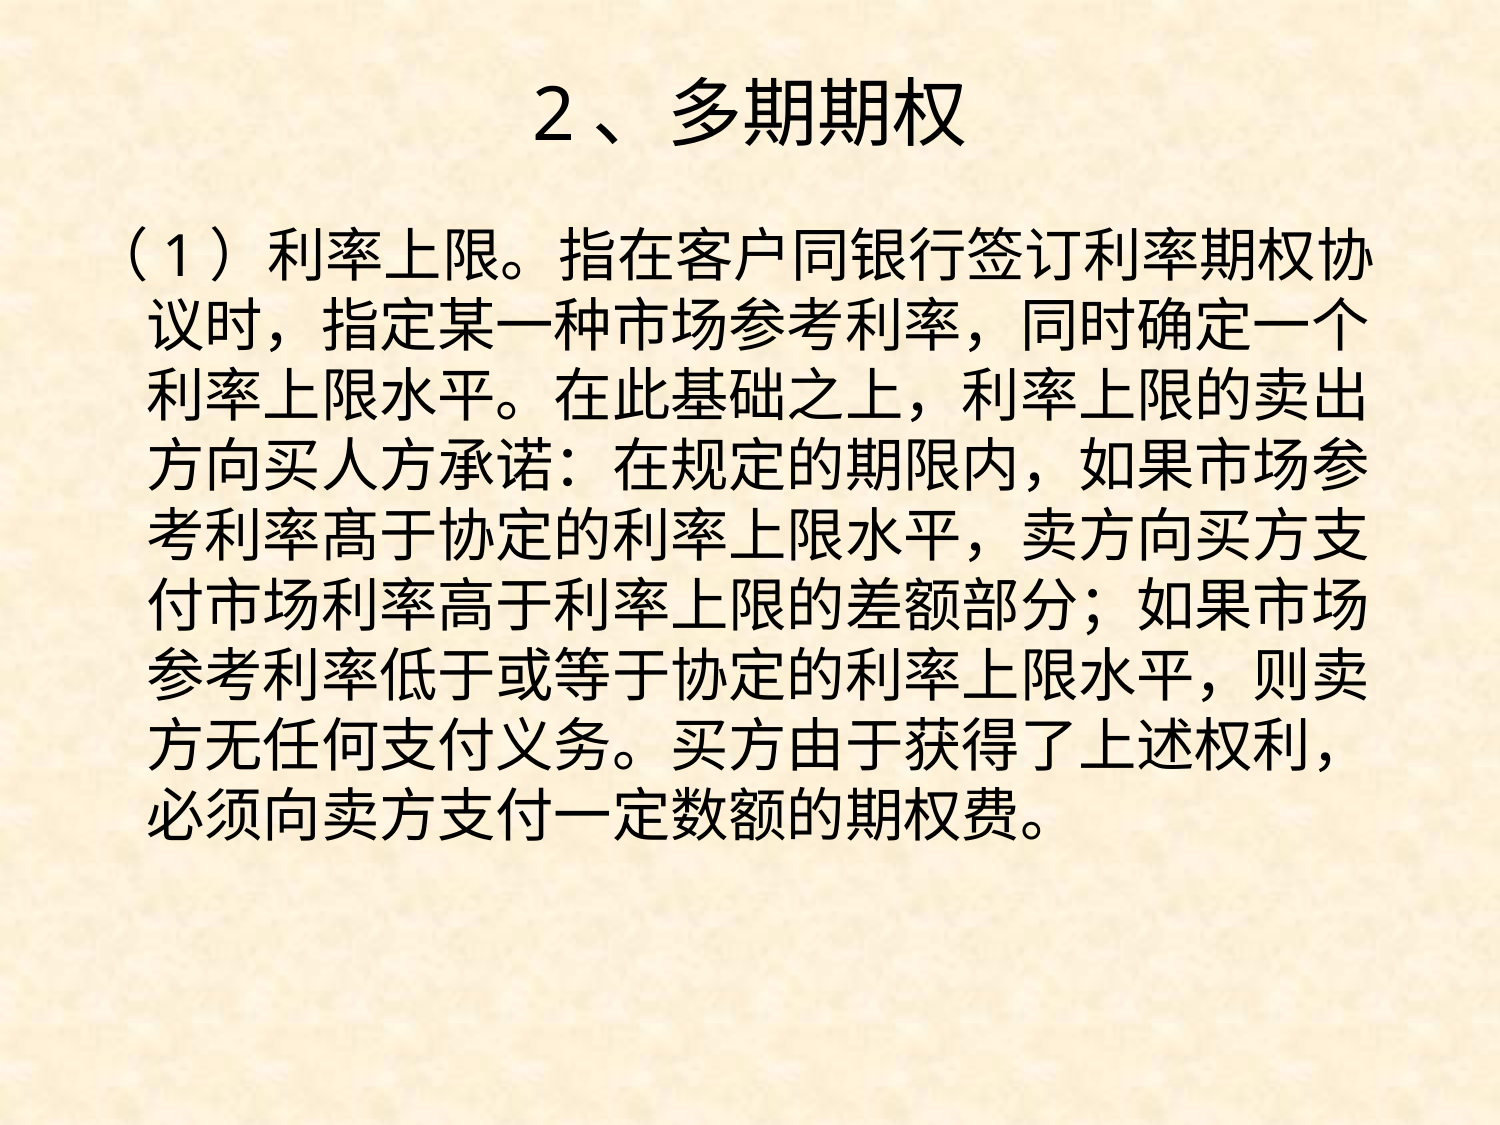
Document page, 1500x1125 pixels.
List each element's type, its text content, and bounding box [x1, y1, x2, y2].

picture [0, 0, 1500, 1125]
title 2、多期期权 [75, 45, 1425, 176]
list （1）利率上限。指在客户同银行签订利率期权协议时，指定某一种市场参考利率，同时确定一个利率上限水平。在此基础之上，利率上限的卖出方向买人方承诺：在规定的期限内，如果市场参考利率髙于协定的利率上限水平，卖方向买方支付市场利率高于利率上限的差额部分；如果市场参考利率低于或等于协定的利率上限水平，则卖方无任何支付义务。买方由于获得了上述权利，必须向卖方支付一定数额的期权费。 [75, 210, 1425, 1005]
